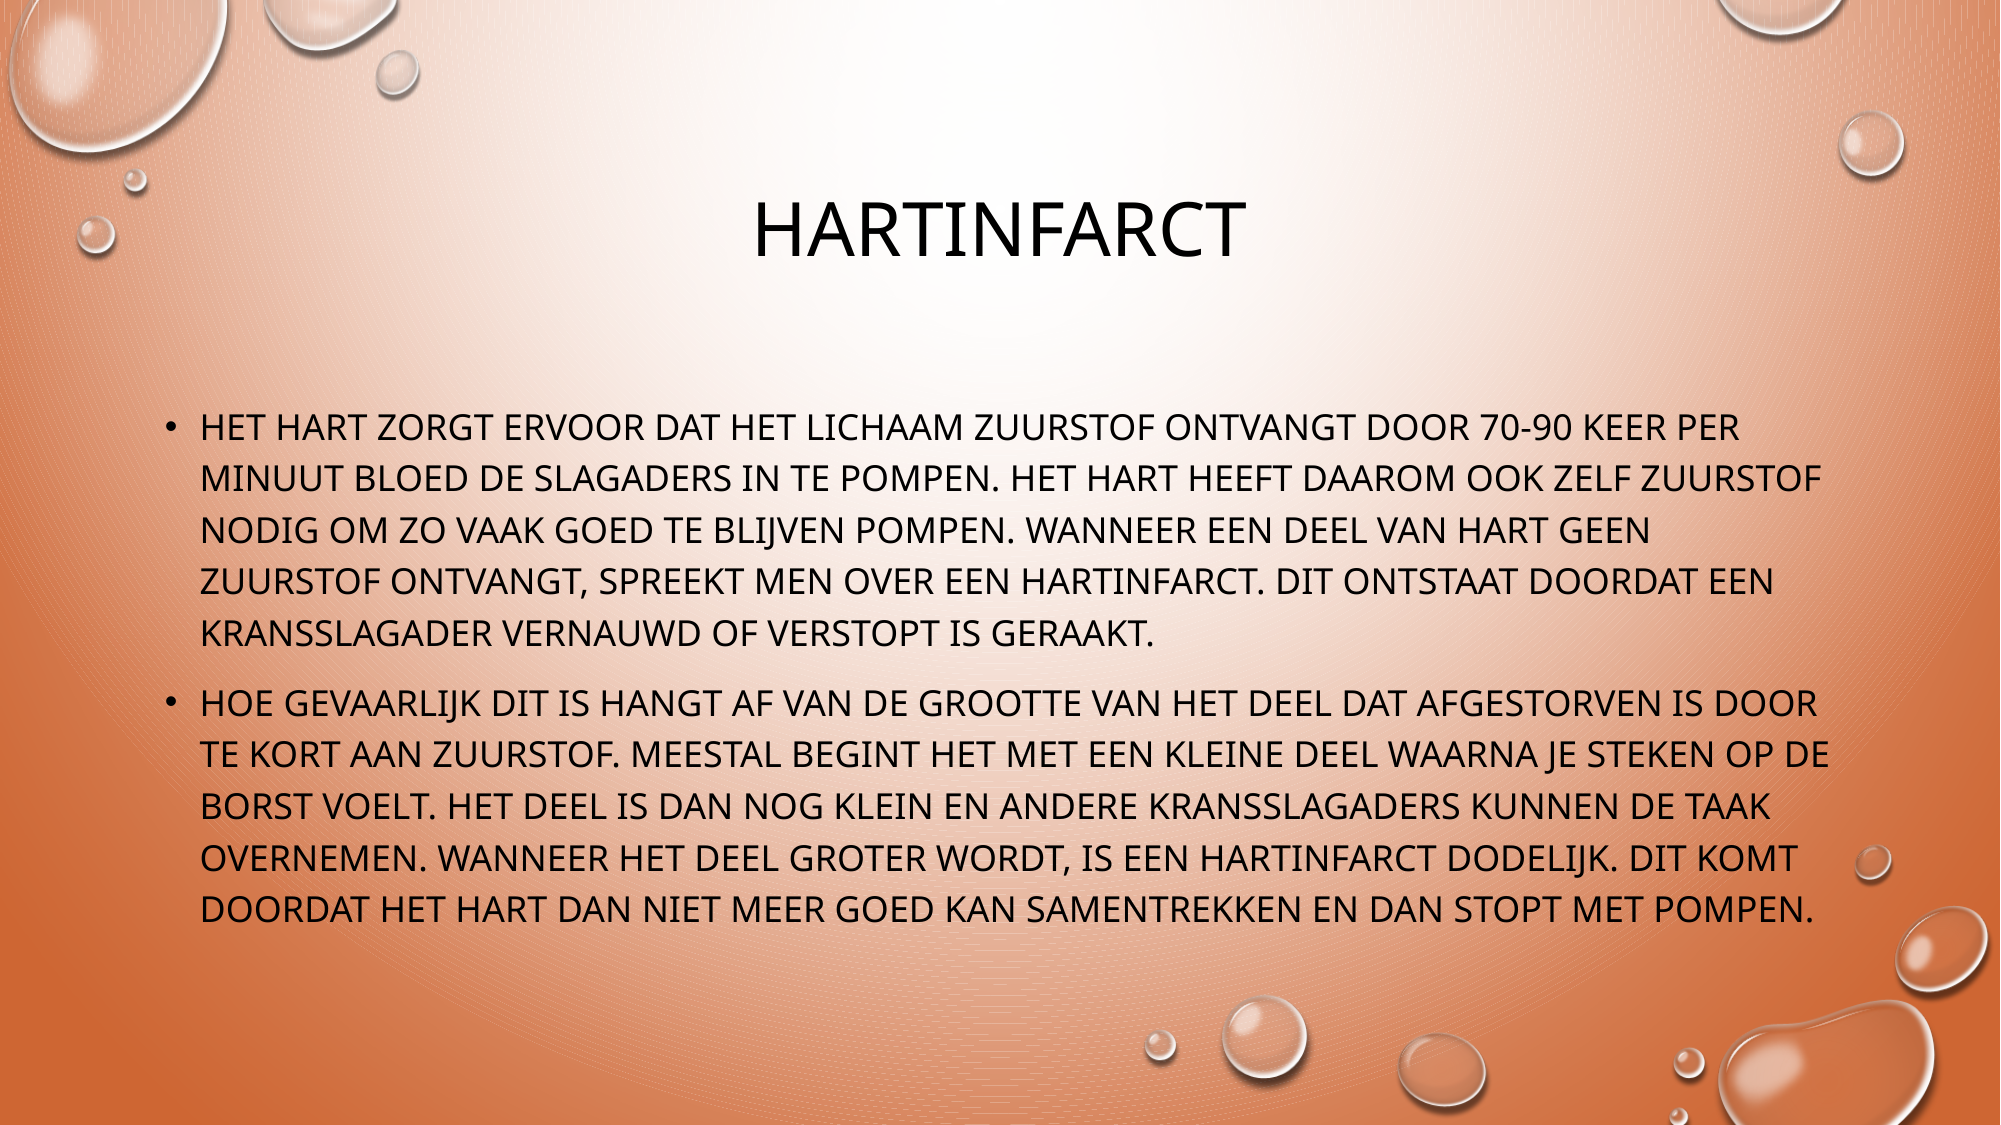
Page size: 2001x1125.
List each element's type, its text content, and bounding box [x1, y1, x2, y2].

picture [0, 0, 2000, 1125]
list Het hart zorgt ervoor dat het lichaam zuurstof ontvangt door 70-90 keer per minuut bloed de slagaders in te pompen. Het hart heeft daarom ook zelf zuurstof nodig om zo vaak goed te blijven pompen. Wanneer een deel van hart geen zuurstof ontvangt, spreekt men over een hartinfarct. Dit ontstaat doordat een kransslagader vernauwd of verstopt is geraakt. Hoe gevaarlijk dit is hangt af van de grootte van het deel dat afgestorven is door te kort aan zuurstof. Meestal begint het met een kleine deel waarna je steken op de borst voelt. Het deel is dan nog klein en andere kransslagaders kunnen de taak overnemen. Wanneer het deel groter wordt, is een hartinfarct dodelijk. Dit komt doordat het hart dan niet meer goed kan samentrekken en dan stopt met pompen. [149, 388, 1850, 950]
title Hartinfarct [149, 101, 1851, 364]
